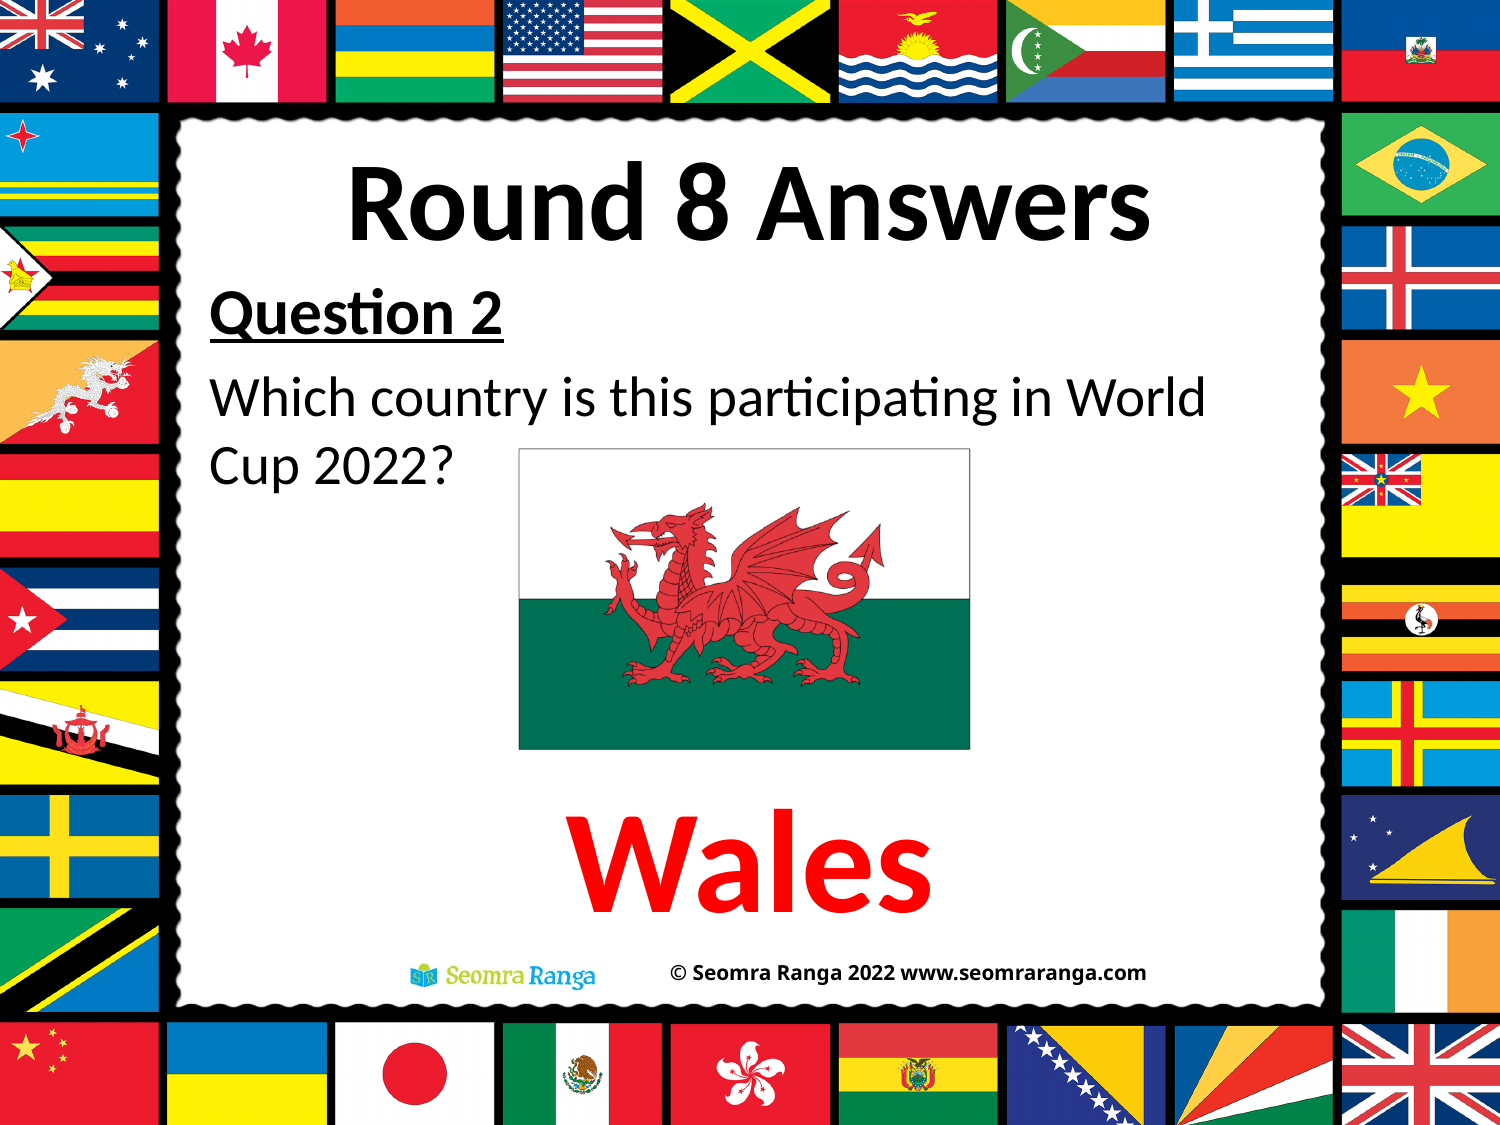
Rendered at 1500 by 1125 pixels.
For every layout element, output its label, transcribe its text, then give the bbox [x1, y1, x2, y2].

title Round 8 Answers [183, 101, 1317, 290]
picture [0, 0, 1500, 1125]
picture [10, 122, 36, 150]
text_box © Seomra Ranga 2022 www.seomraranga.com [631, 953, 1187, 993]
list Question 2 Which country is this participating in World Cup 2022? Wales [194, 261, 1306, 953]
